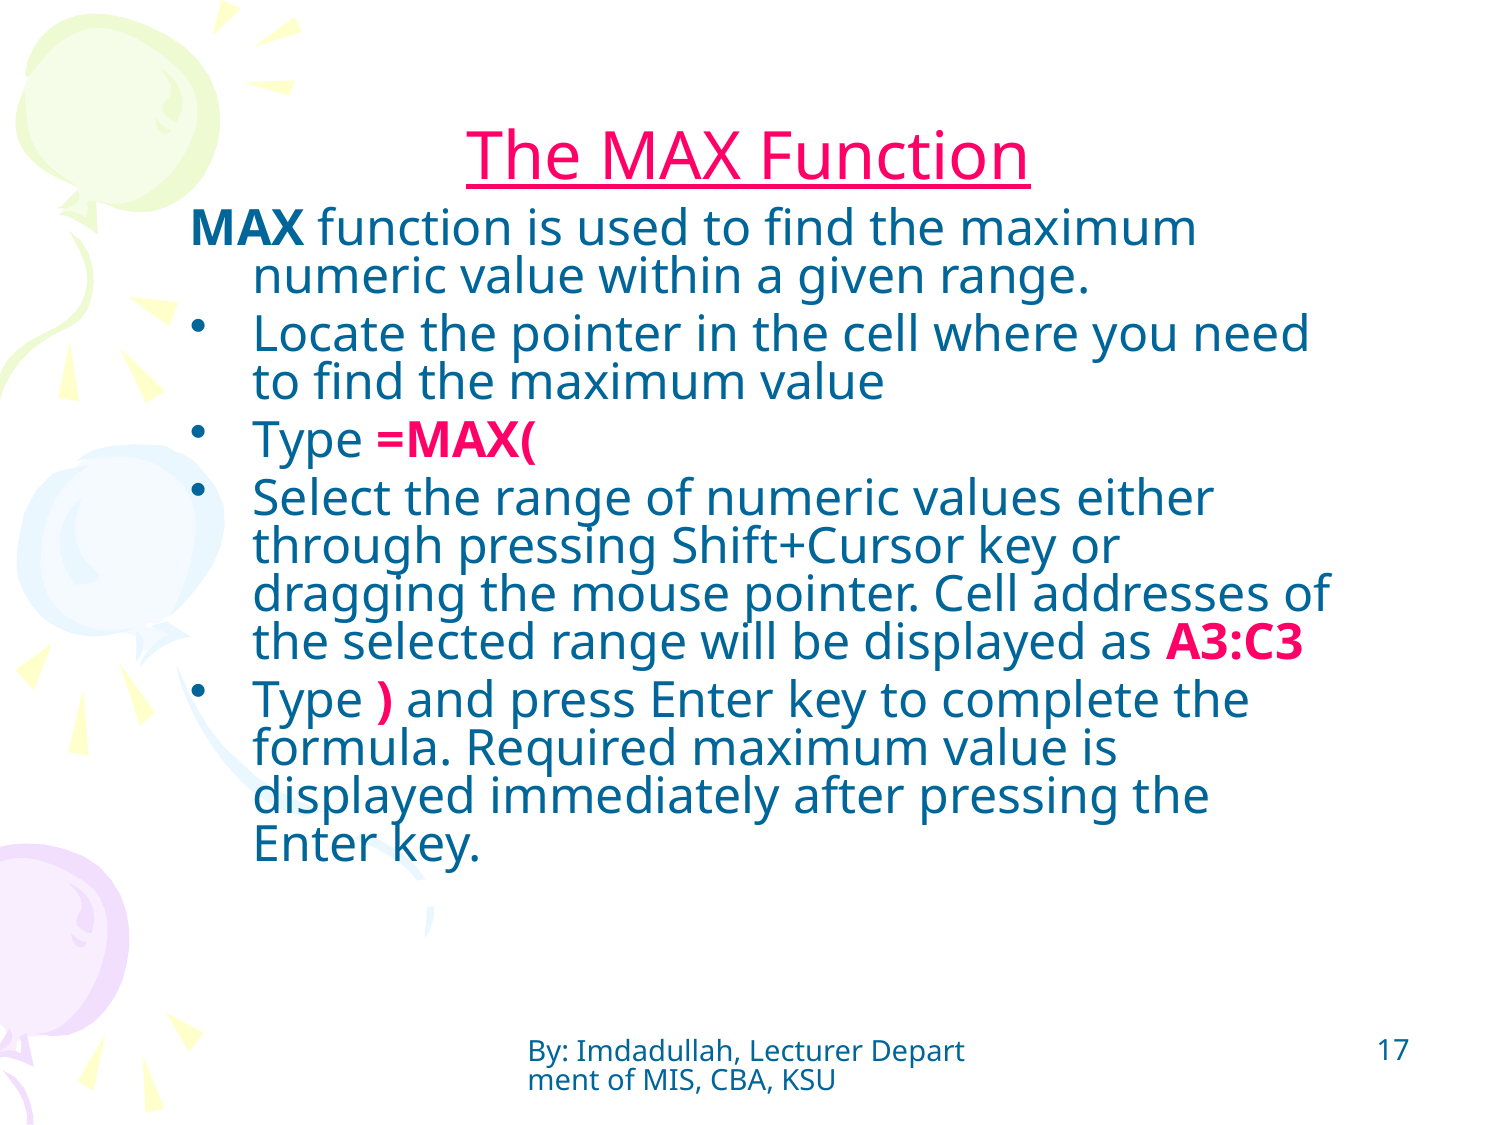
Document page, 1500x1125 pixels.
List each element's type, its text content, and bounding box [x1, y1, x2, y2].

list MAX function is used to find the maximum numeric value within a given range. Locate the pointer in the cell where you need to find the maximum value Type =MAX( Select the range of numeric values either through pressing Shift+Cursor key or dragging the mouse pointer. Cell addresses of the selected range will be displayed as A3:C3 Type ) and press Enter key to complete the formula. Required maximum value is displayed immediately after pressing the Enter key. [174, 201, 1351, 1001]
title The MAX Function [72, 74, 1426, 201]
footer By: Imdadullah, Lecturer Department of MIS, CBA, KSU [512, 1024, 988, 1101]
slide_number 17 [1074, 1023, 1426, 1100]
